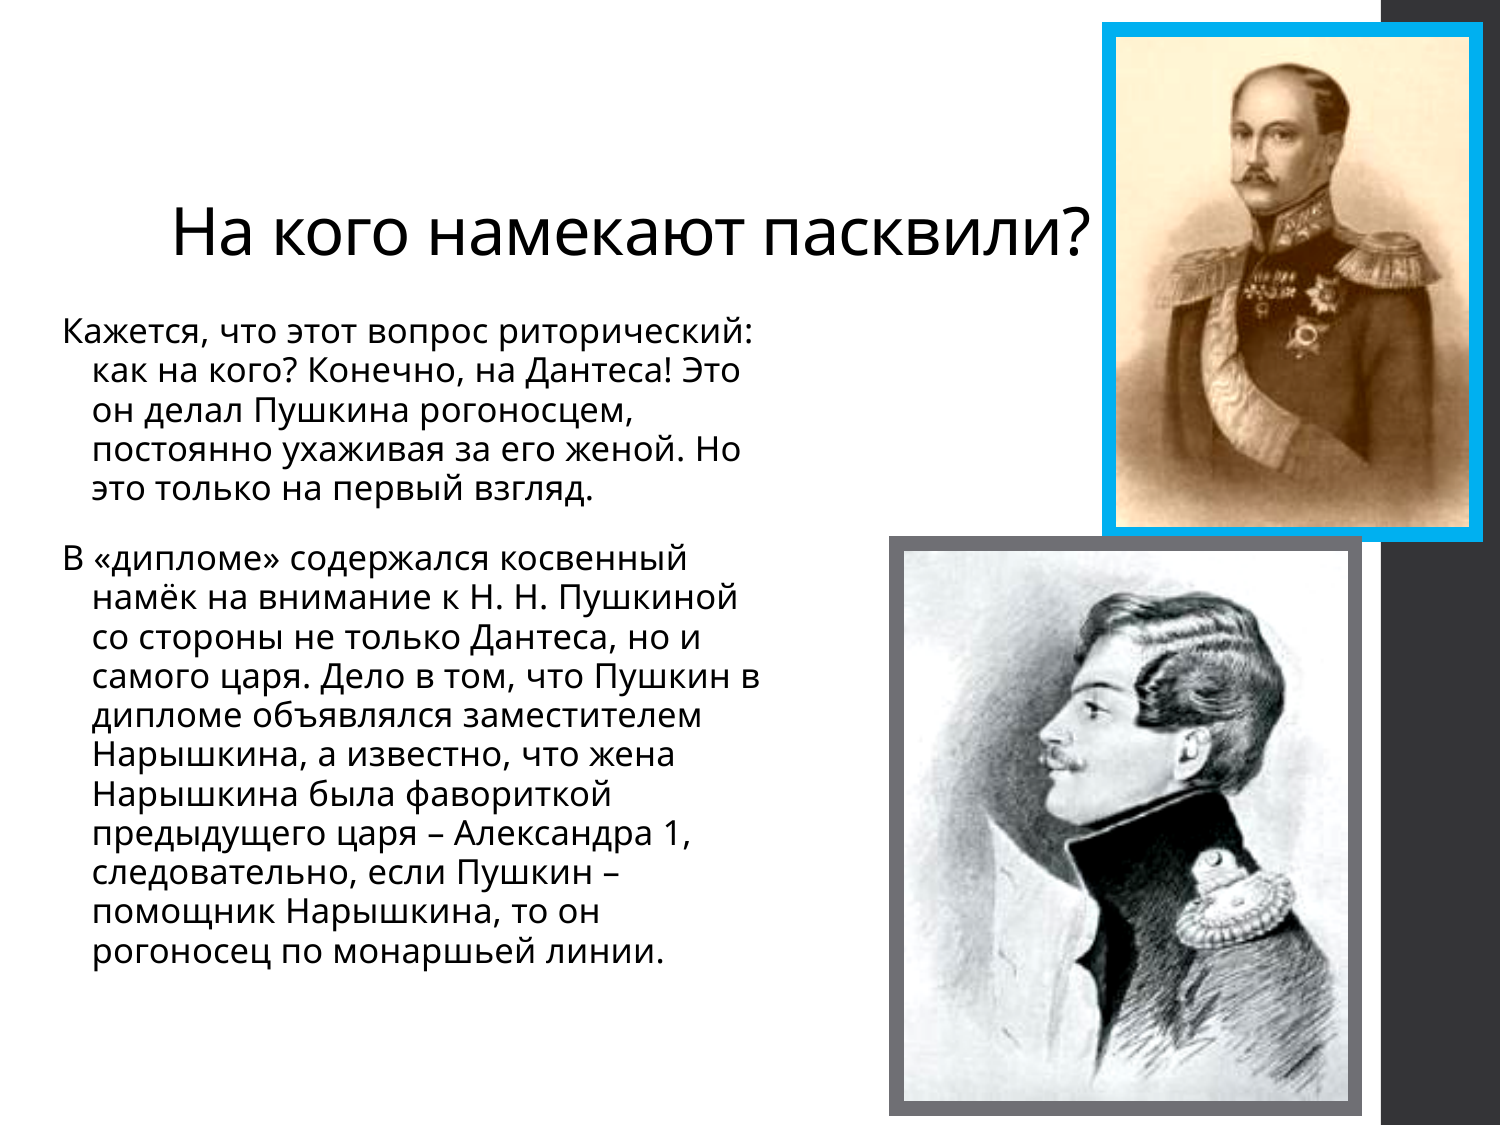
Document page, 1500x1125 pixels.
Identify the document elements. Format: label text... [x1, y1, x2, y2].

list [1115, 36, 1470, 528]
picture [903, 550, 1348, 1102]
list Кажется, что этот вопрос риторический: как на кого? Конечно, на Дантеса! Это он делал Пушкина рогоносцем, постоянно ухаживая за его женой. Но это только на первый взгляд. В «дипломе» содержался косвенный намёк на внимание к Н. Н. Пушкиной со стороны не только Дантеса, но и самого царя. Дело в том, что Пушкин в дипломе объявлялся заместителем Нарышкина, а известно, что жена Нарышкина была фавориткой предыдущего царя – Александра 1, следовательно, если Пушкин – помощник Нарышкина, то он рогоносец по монаршьей линии. [46, 304, 797, 980]
title На кого намекают пасквили? [155, 60, 1102, 278]
